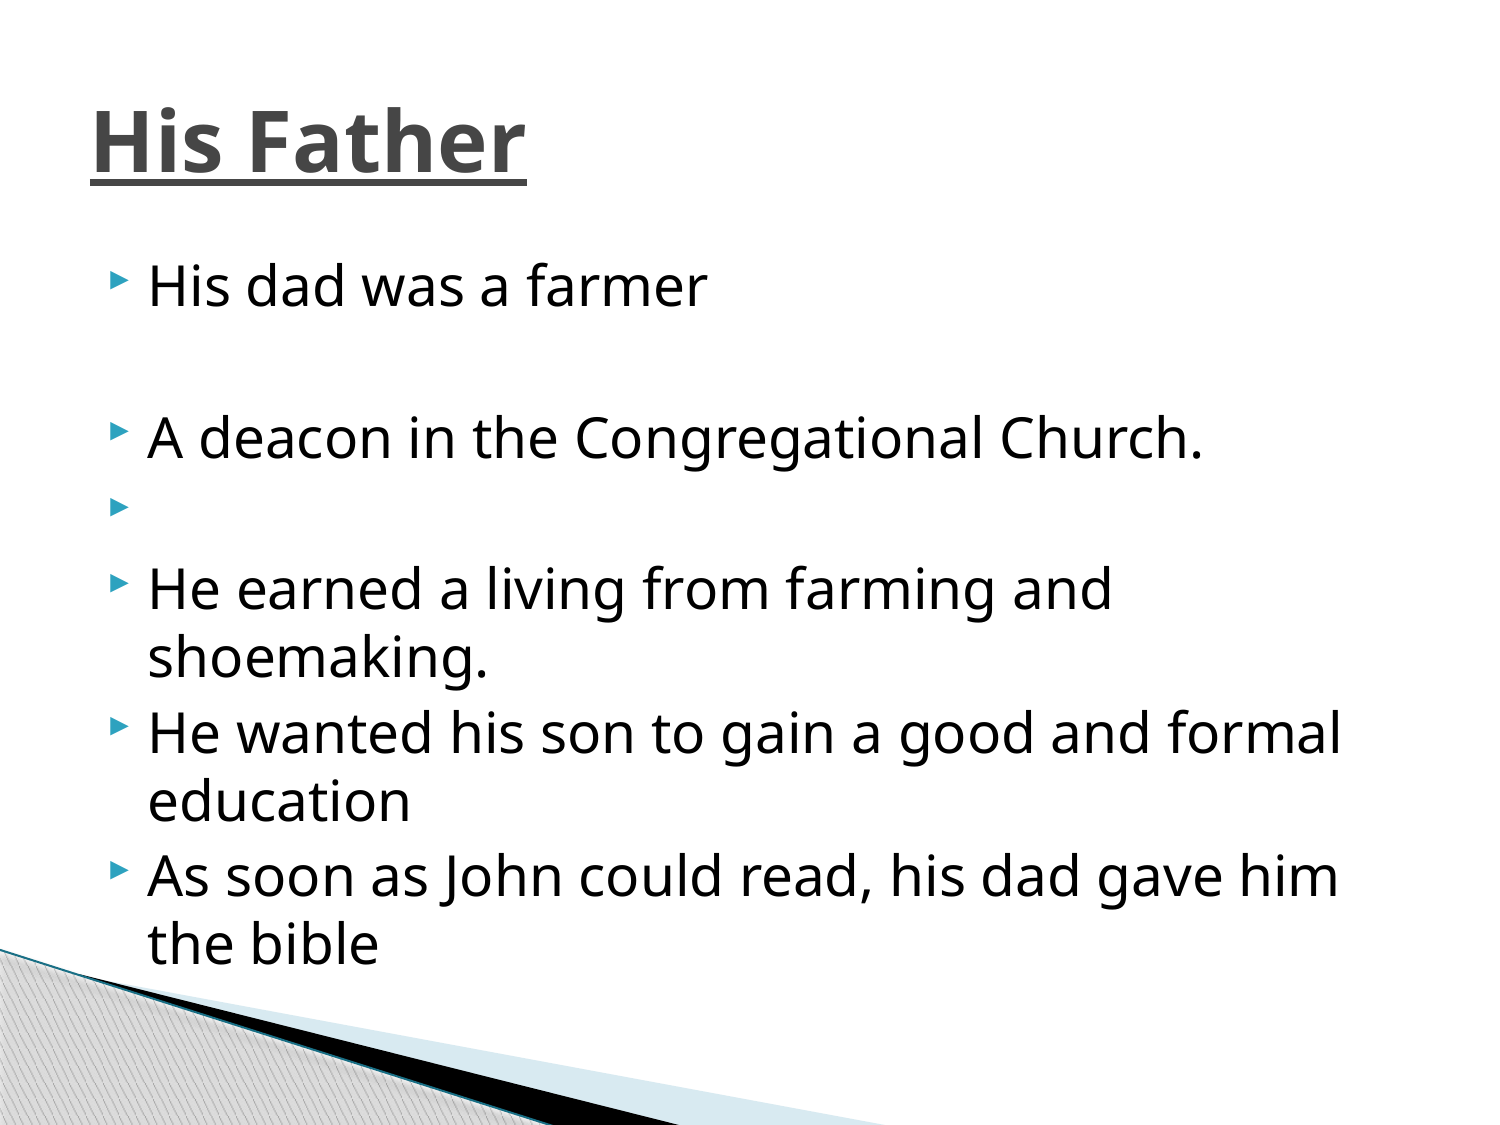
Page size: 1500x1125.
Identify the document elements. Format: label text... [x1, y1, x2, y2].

list His dad was a farmer A deacon in the Congregational Church. He earned a living from farming and shoemaking. He wanted his son to gain a good and formal education As soon as John could read, his dad gave him the bible [75, 243, 1425, 986]
title His Father [75, 45, 1425, 233]
